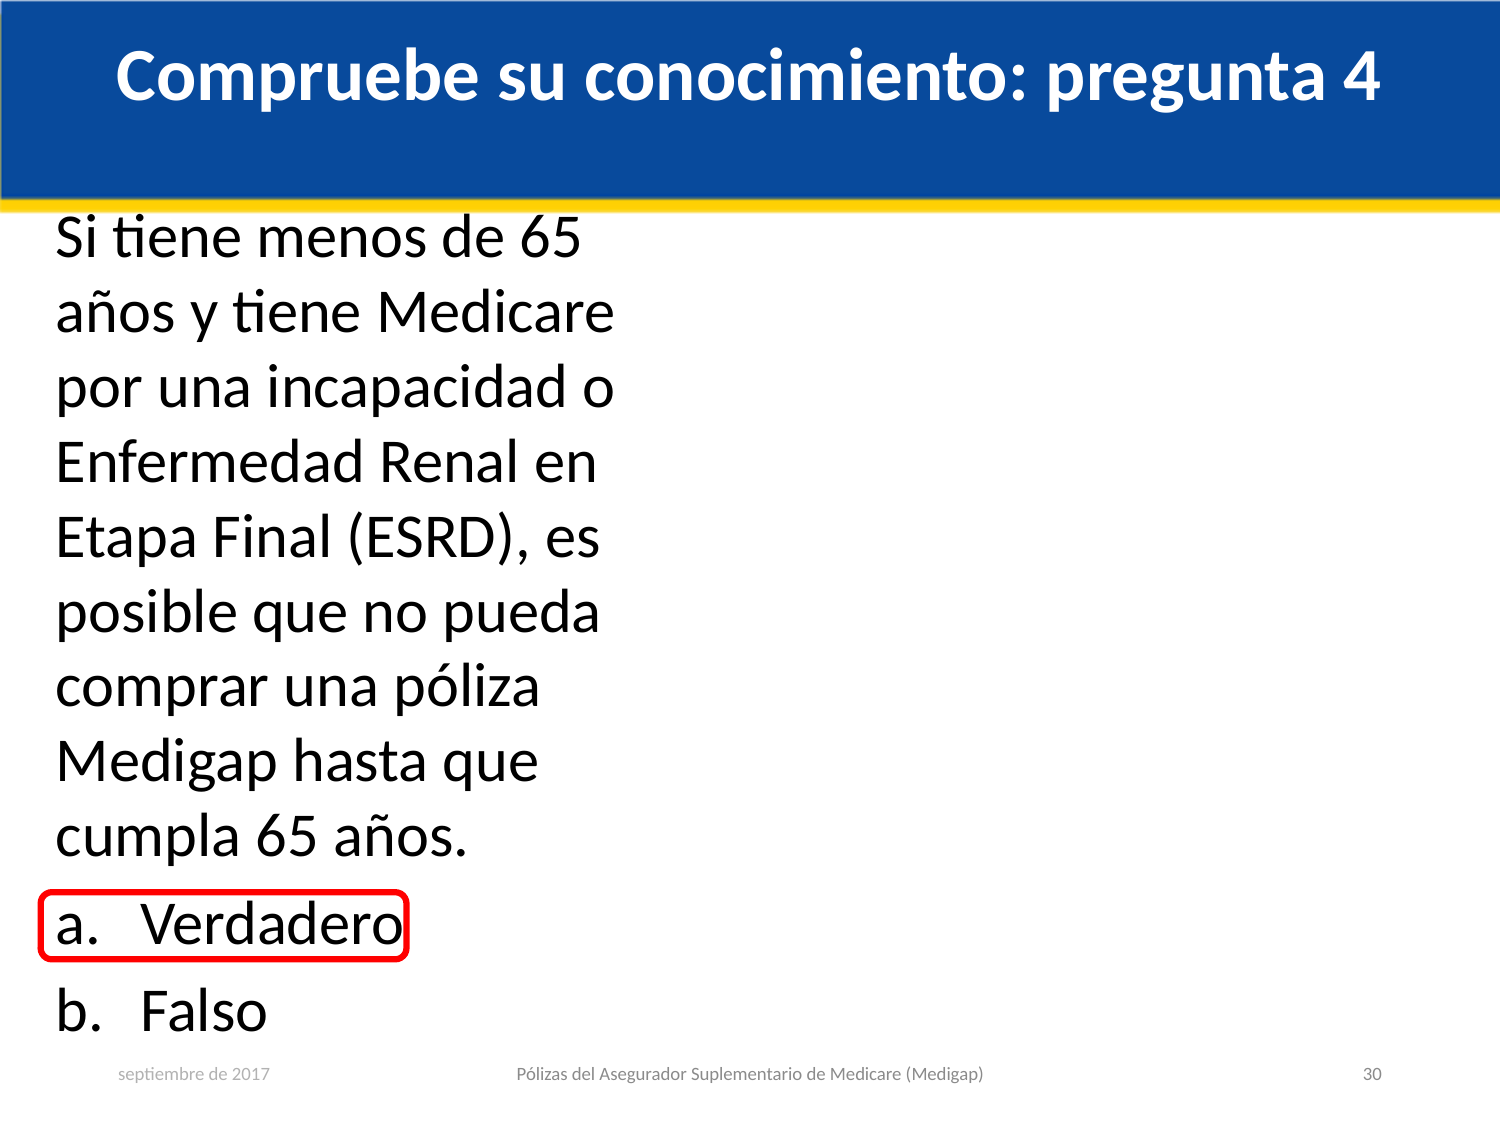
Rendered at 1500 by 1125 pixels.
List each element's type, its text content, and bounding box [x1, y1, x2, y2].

list Si tiene menos de 65 años y tiene Medicare por una incapacidad o Enfermedad Renal en Etapa Final (ESRD), es posible que no pueda comprar una póliza Medigap hasta que cumpla 65 años. Verdadero Falso [40, 187, 706, 1006]
slide_number 30 [1059, 1042, 1397, 1103]
footer Pólizas del Asegurador Suplementario de Medicare (Medigap) [496, 1042, 1004, 1103]
text_box [39, 891, 408, 961]
slide_number septiembre de 2017 [103, 1042, 441, 1103]
title Compruebe su conocimiento: pregunta 4 [0, 1, 1500, 150]
picture [0, 150, 1500, 1125]
